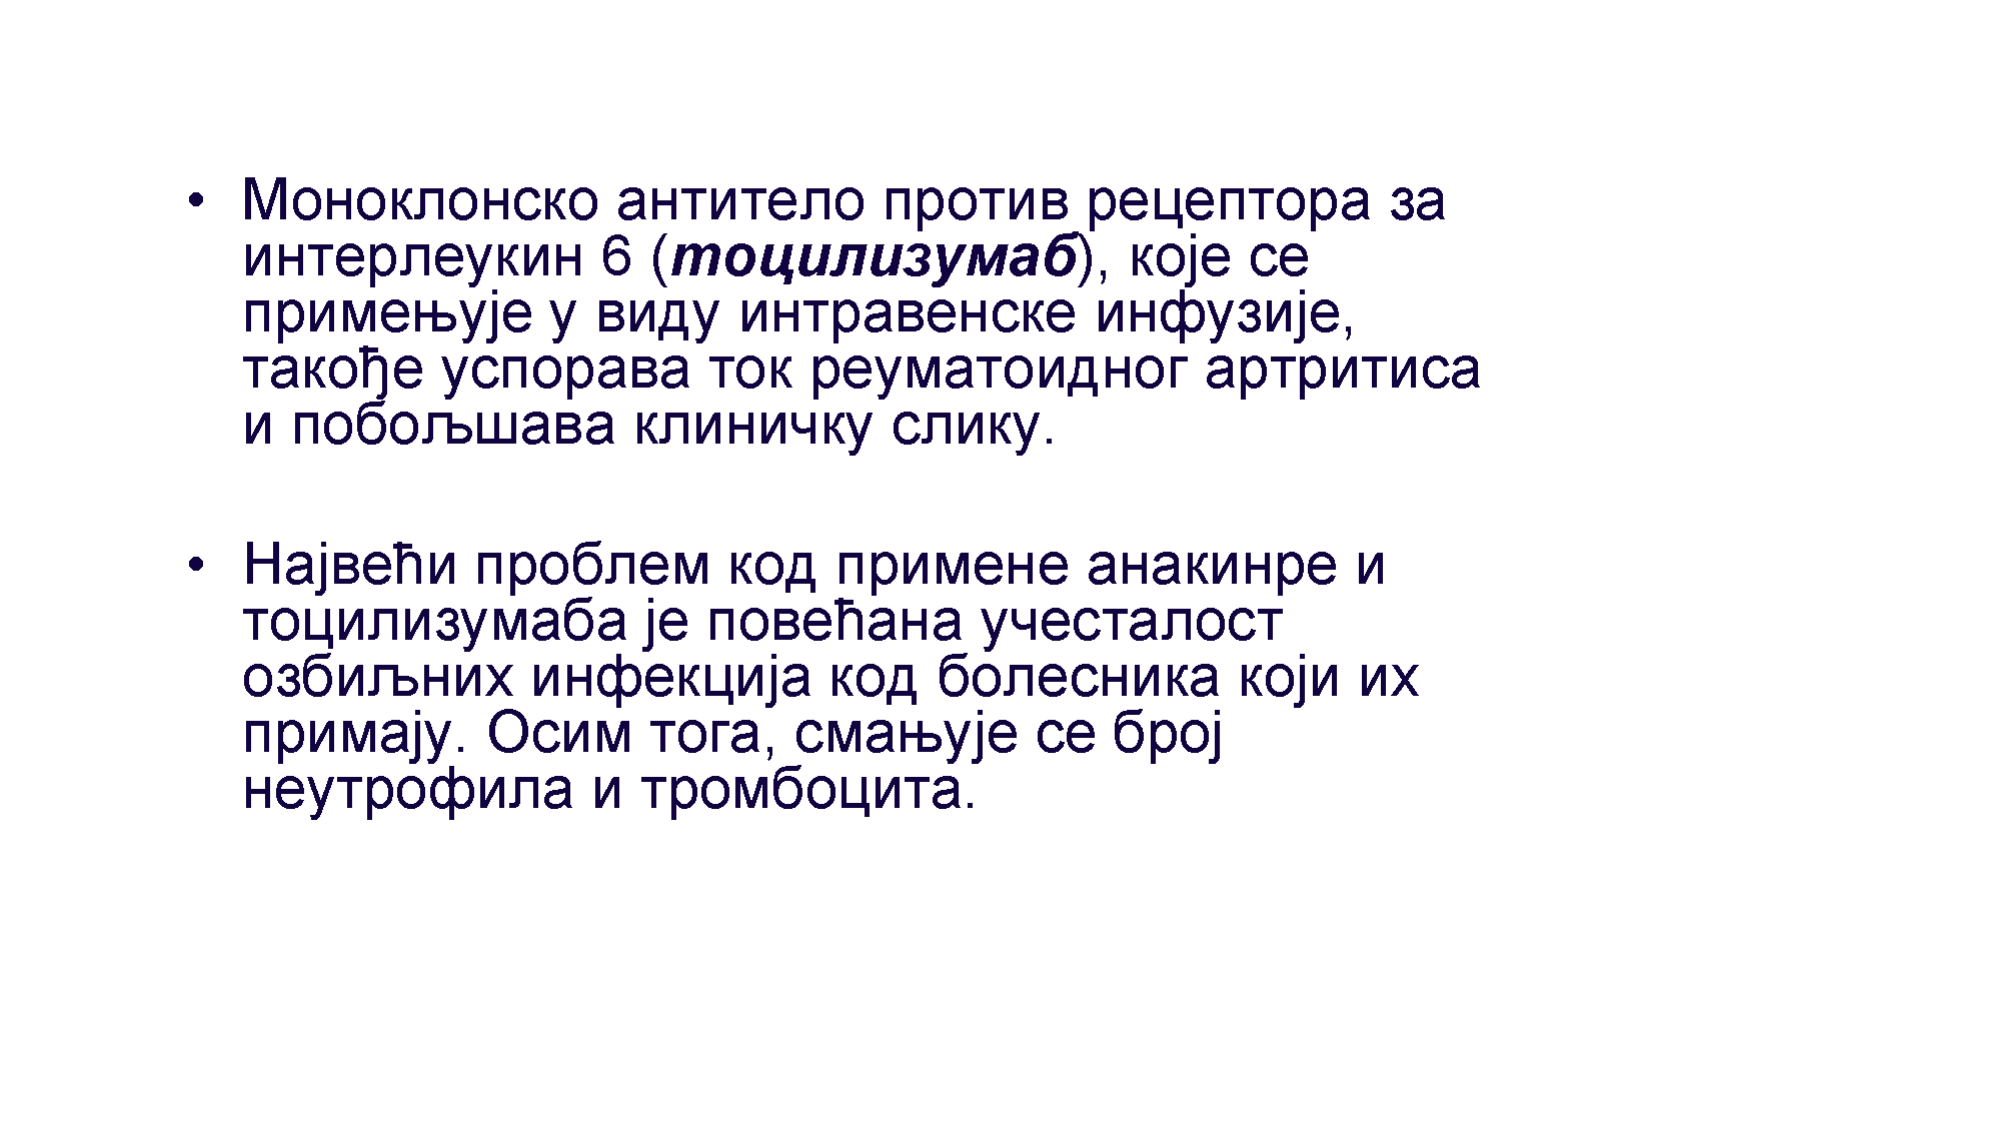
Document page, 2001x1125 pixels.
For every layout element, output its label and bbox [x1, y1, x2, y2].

picture [96, 119, 1597, 830]
